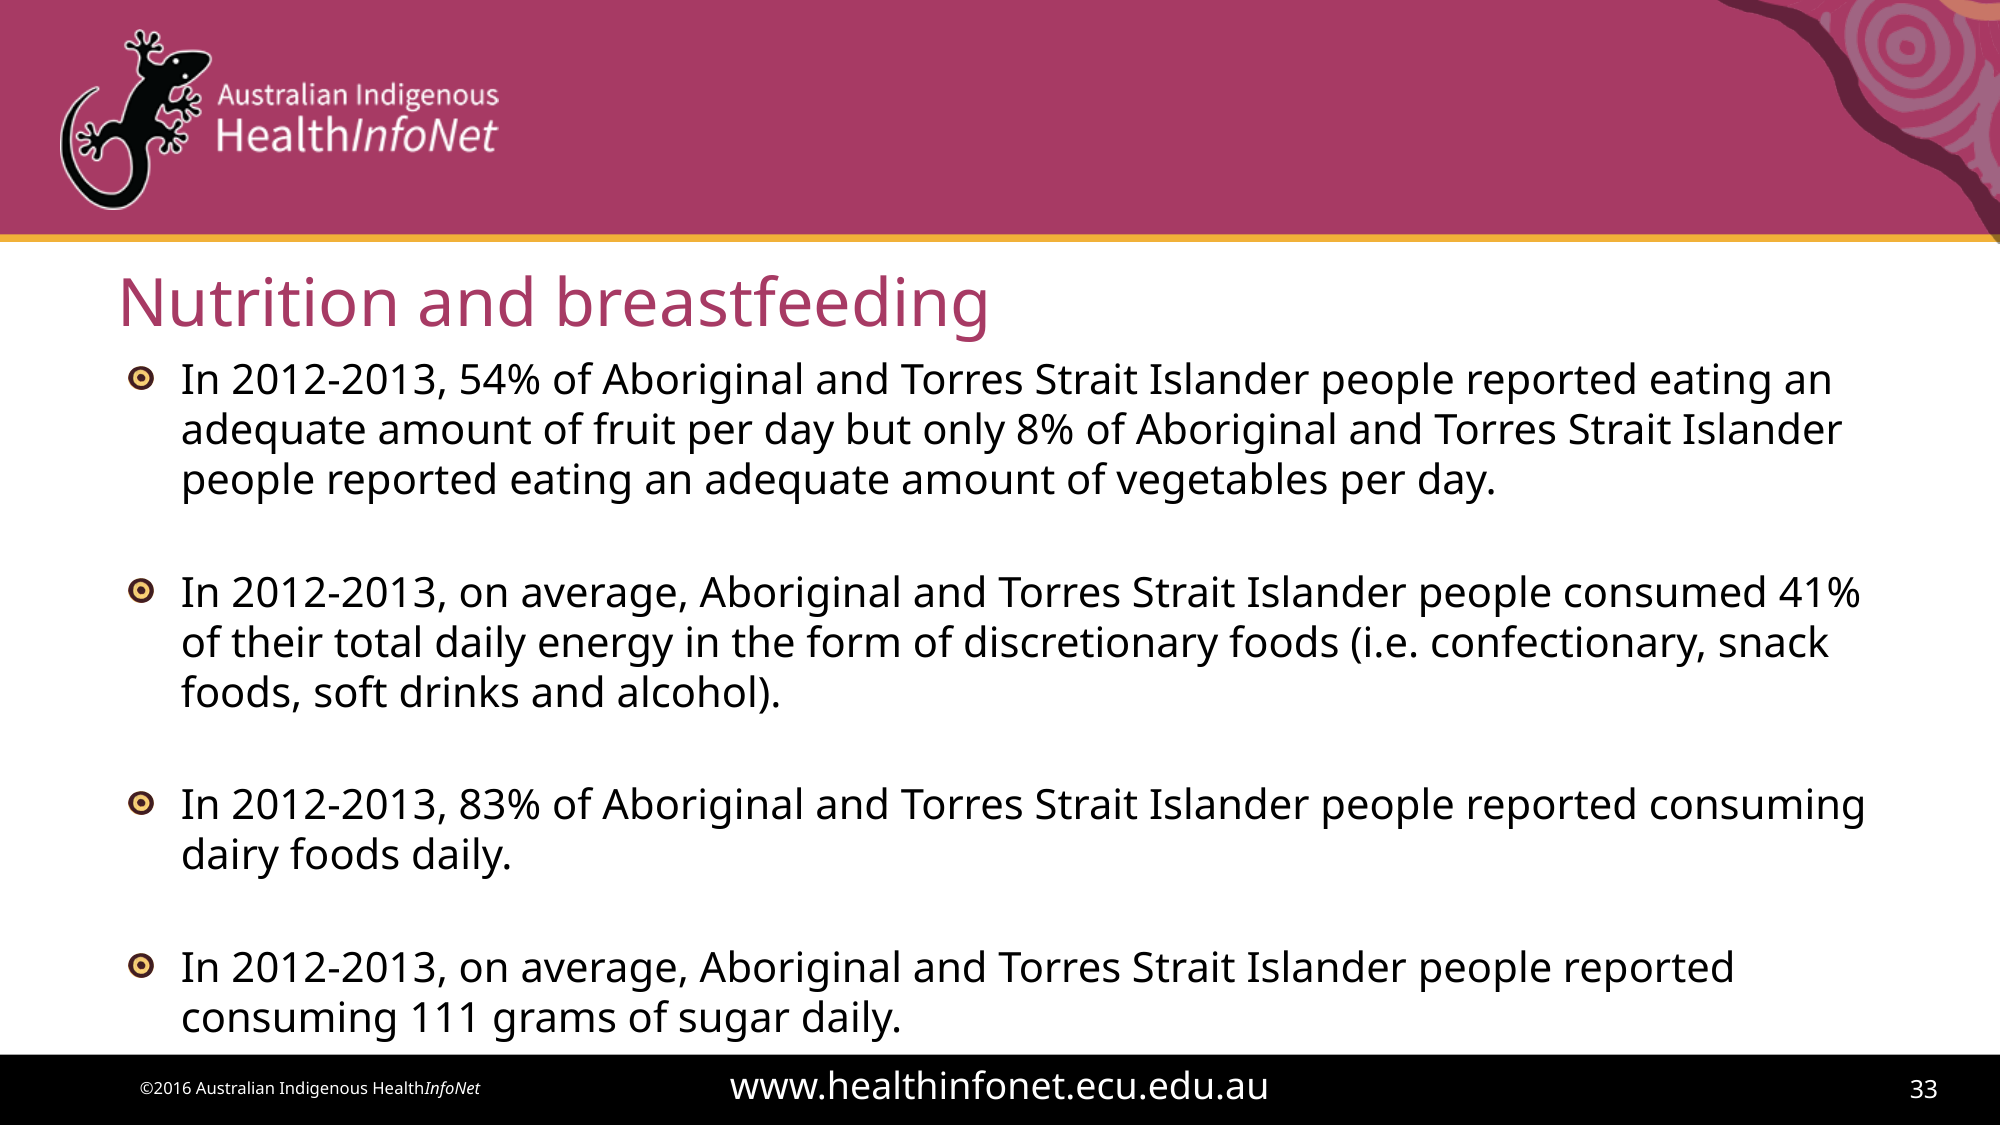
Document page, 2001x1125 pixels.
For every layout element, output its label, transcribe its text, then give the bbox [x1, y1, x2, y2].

picture [128, 366, 154, 390]
picture [128, 953, 154, 978]
title Nutrition and breastfeeding [102, 249, 1900, 337]
picture [60, 29, 499, 210]
picture [1673, 0, 2000, 279]
list In 2012-2013, 54% of Aboriginal and Torres Strait Islander people reported eating an adequate amount of fruit per day but only 8% of Aboriginal and Torres Strait Islander people reported eating an adequate amount of vegetables per day. In 2012-2013, on average, Aboriginal and Torres Strait Islander people consumed 41% of their total daily energy in the form of discretionary foods (i.e. confectionary, snack foods, soft drinks and alcohol). In 2012-2013, 83% of Aboriginal and Torres Strait Islander people reported consuming dairy foods daily. In 2012-2013, on average, Aboriginal and Torres Strait Islander people reported consuming 111 grams of sugar daily. [99, 337, 1901, 1051]
picture [128, 578, 154, 603]
picture [128, 791, 154, 815]
